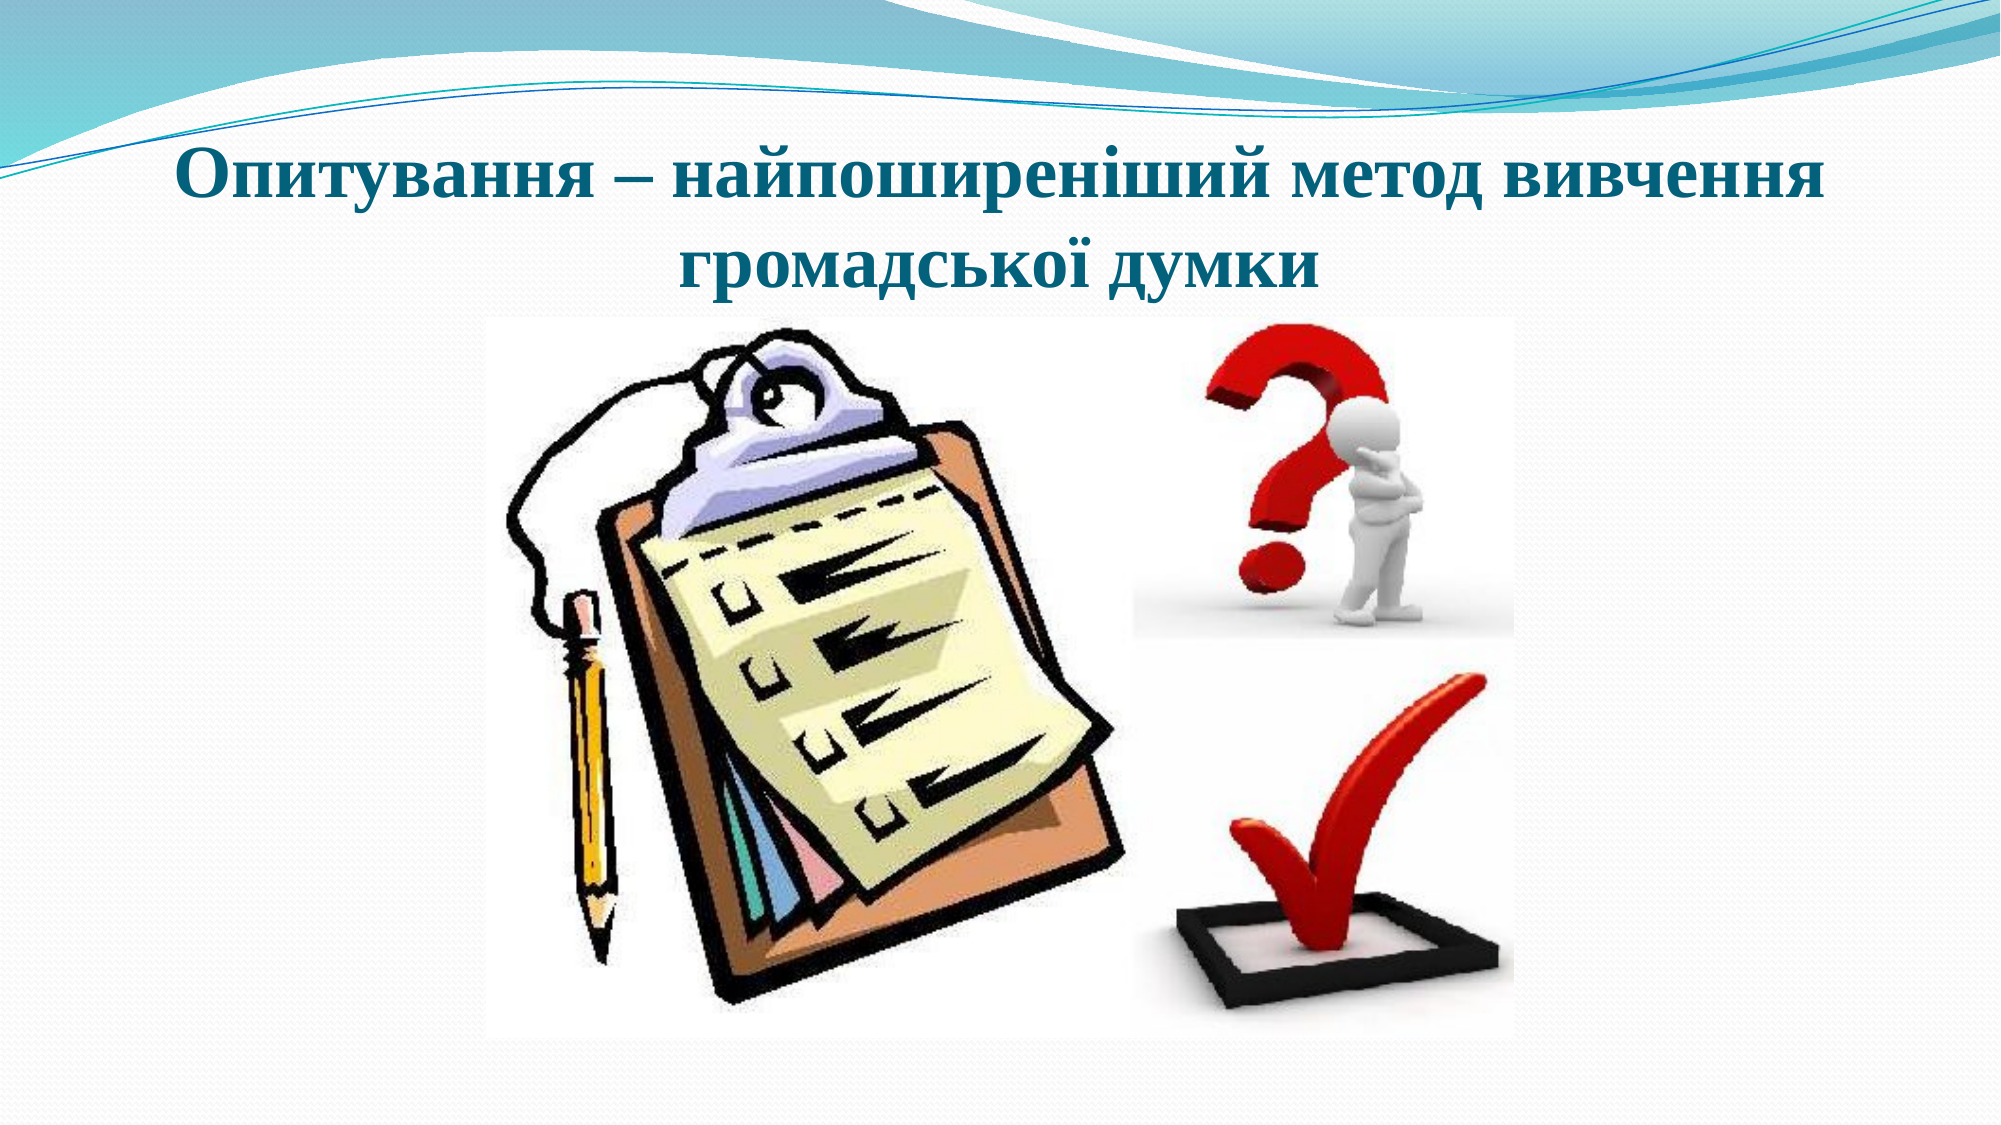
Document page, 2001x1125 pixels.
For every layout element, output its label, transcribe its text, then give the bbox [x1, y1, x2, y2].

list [486, 317, 1514, 1038]
title Опитування – найпоширеніший метод вивчення громадської думки [99, 115, 1900, 303]
